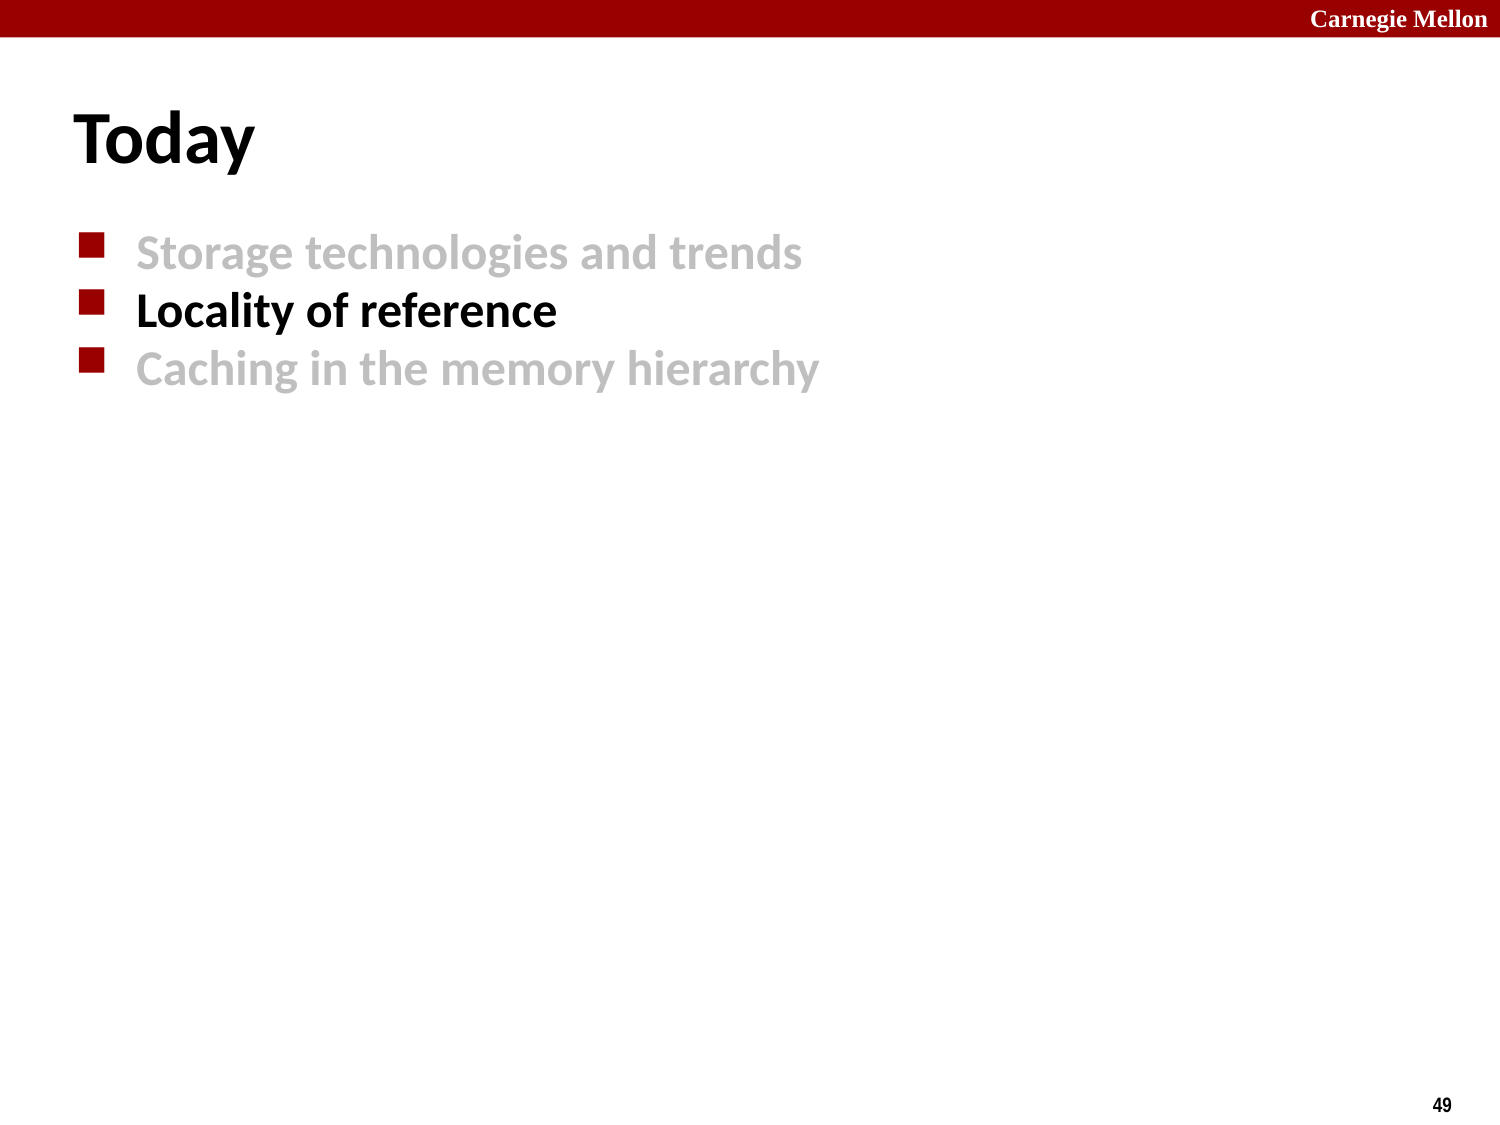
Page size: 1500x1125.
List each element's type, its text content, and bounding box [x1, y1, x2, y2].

list Storage technologies and trends Locality of reference Caching in the memory hierarchy [64, 223, 1361, 1040]
title Today [58, 71, 1305, 197]
